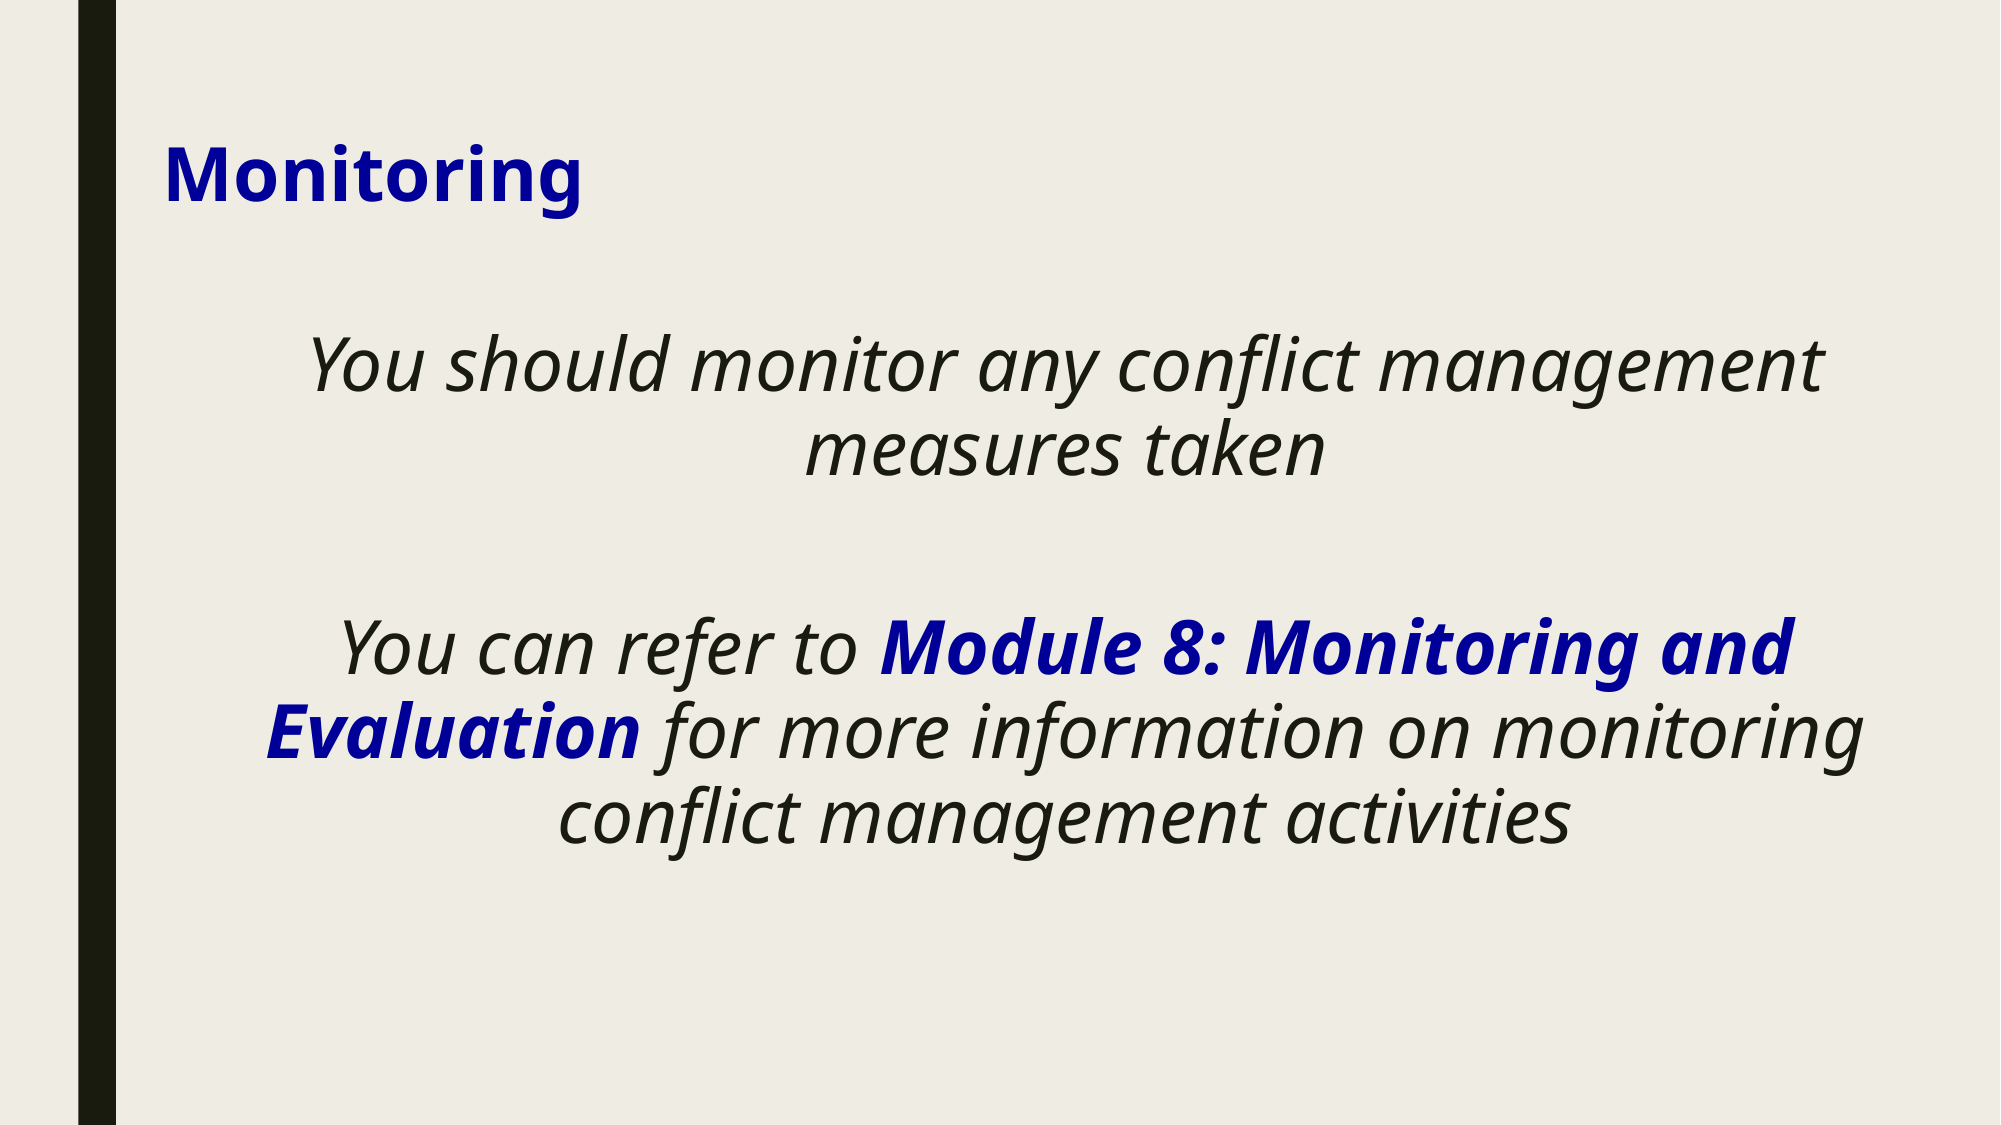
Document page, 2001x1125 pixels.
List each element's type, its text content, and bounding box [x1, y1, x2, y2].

list You should monitor any conflict management measures taken You can refer to Module 8: Monitoring and Evaluation for more information on monitoring conflict management activities [144, 316, 1941, 1044]
text_box Monitoring [147, 130, 1856, 317]
